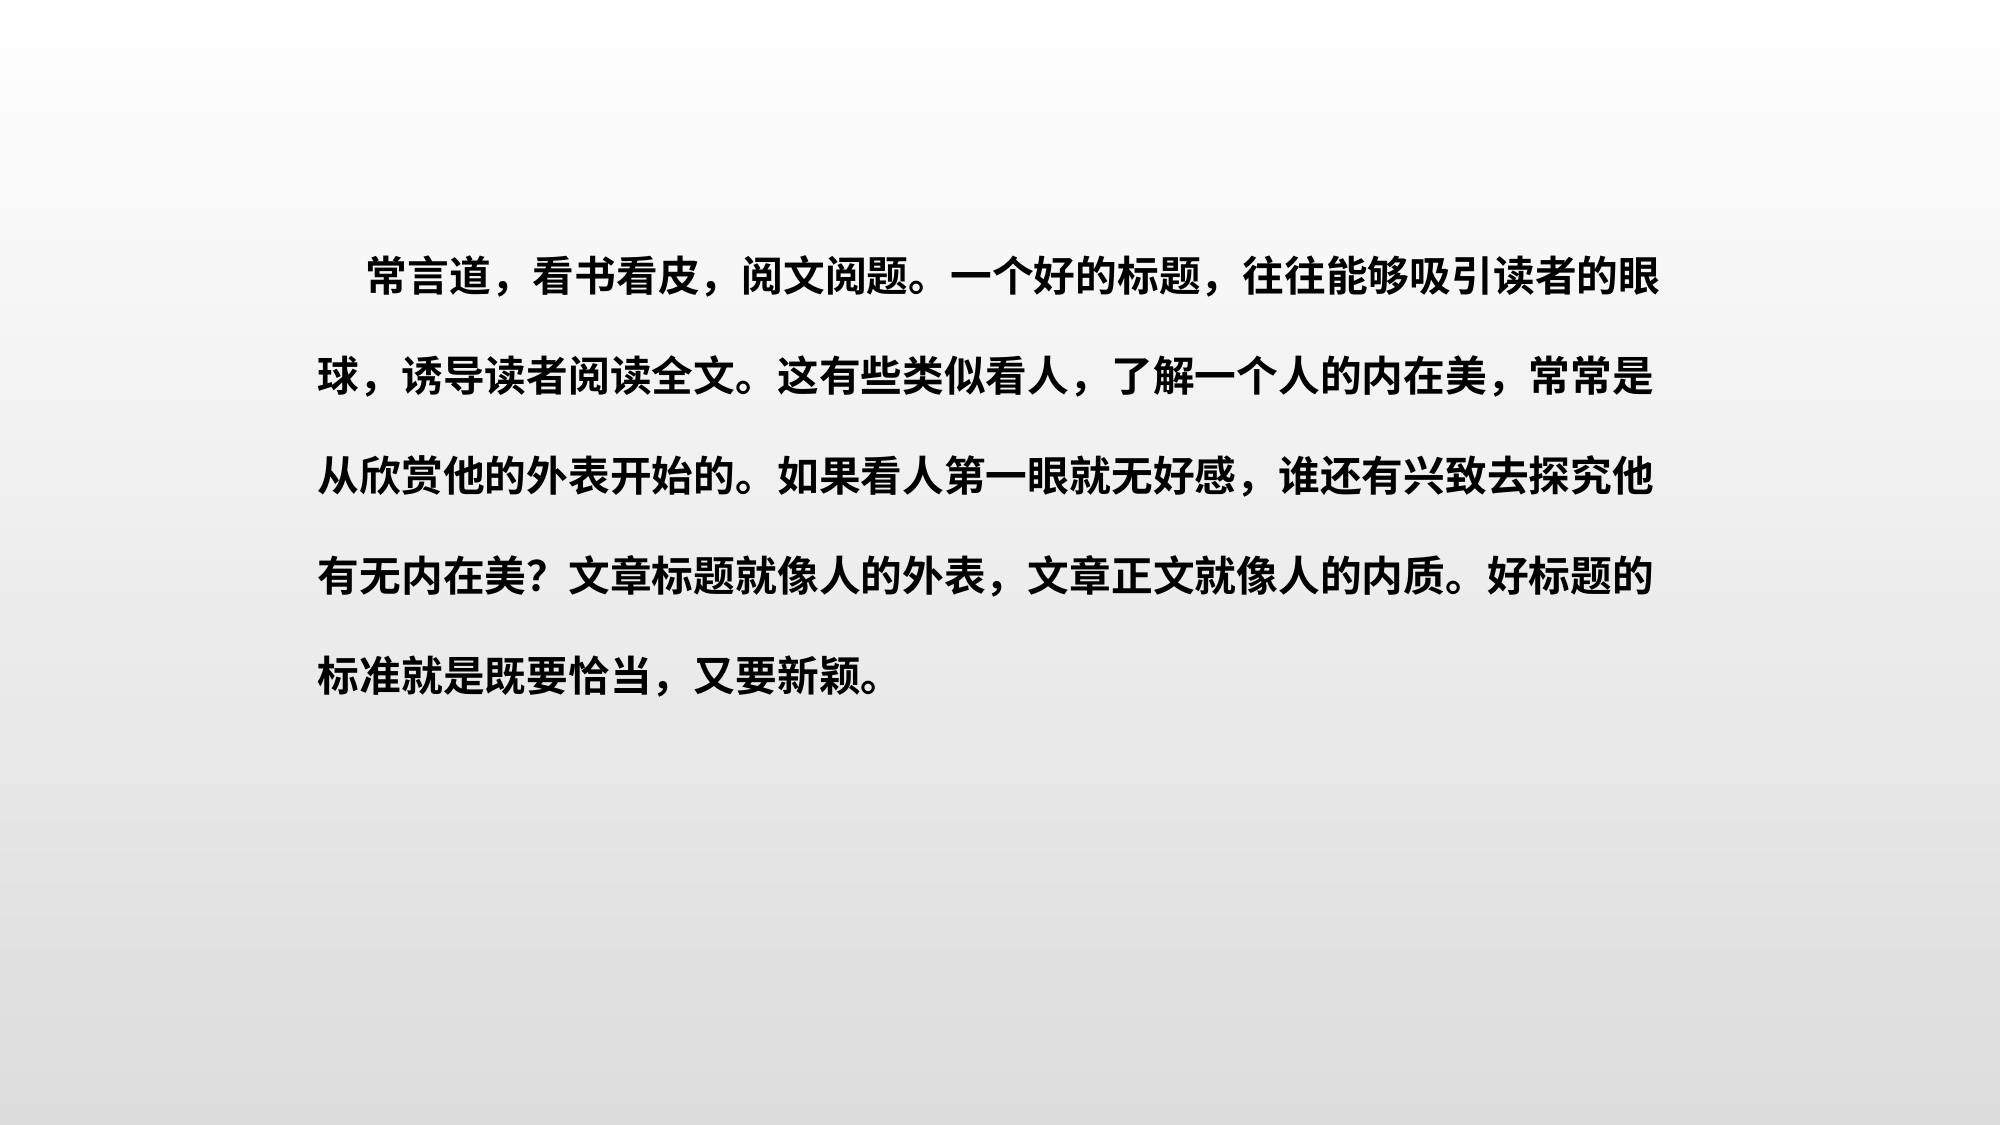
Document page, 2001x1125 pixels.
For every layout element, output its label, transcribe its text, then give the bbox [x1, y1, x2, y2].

text_box 常言道，看书看皮，阅文阅题。一个好的标题，往往能够吸引读者的眼球，诱导读者阅读全文。这有些类似看人，了解一个人的内在美，常常是从欣赏他的外表开始的。如果看人第一眼就无好感，谁还有兴致去探究他有无内在美？文章标题就像人的外表，文章正文就像人的内质。好标题的标准就是既要恰当，又要新颖。 [303, 192, 1697, 708]
